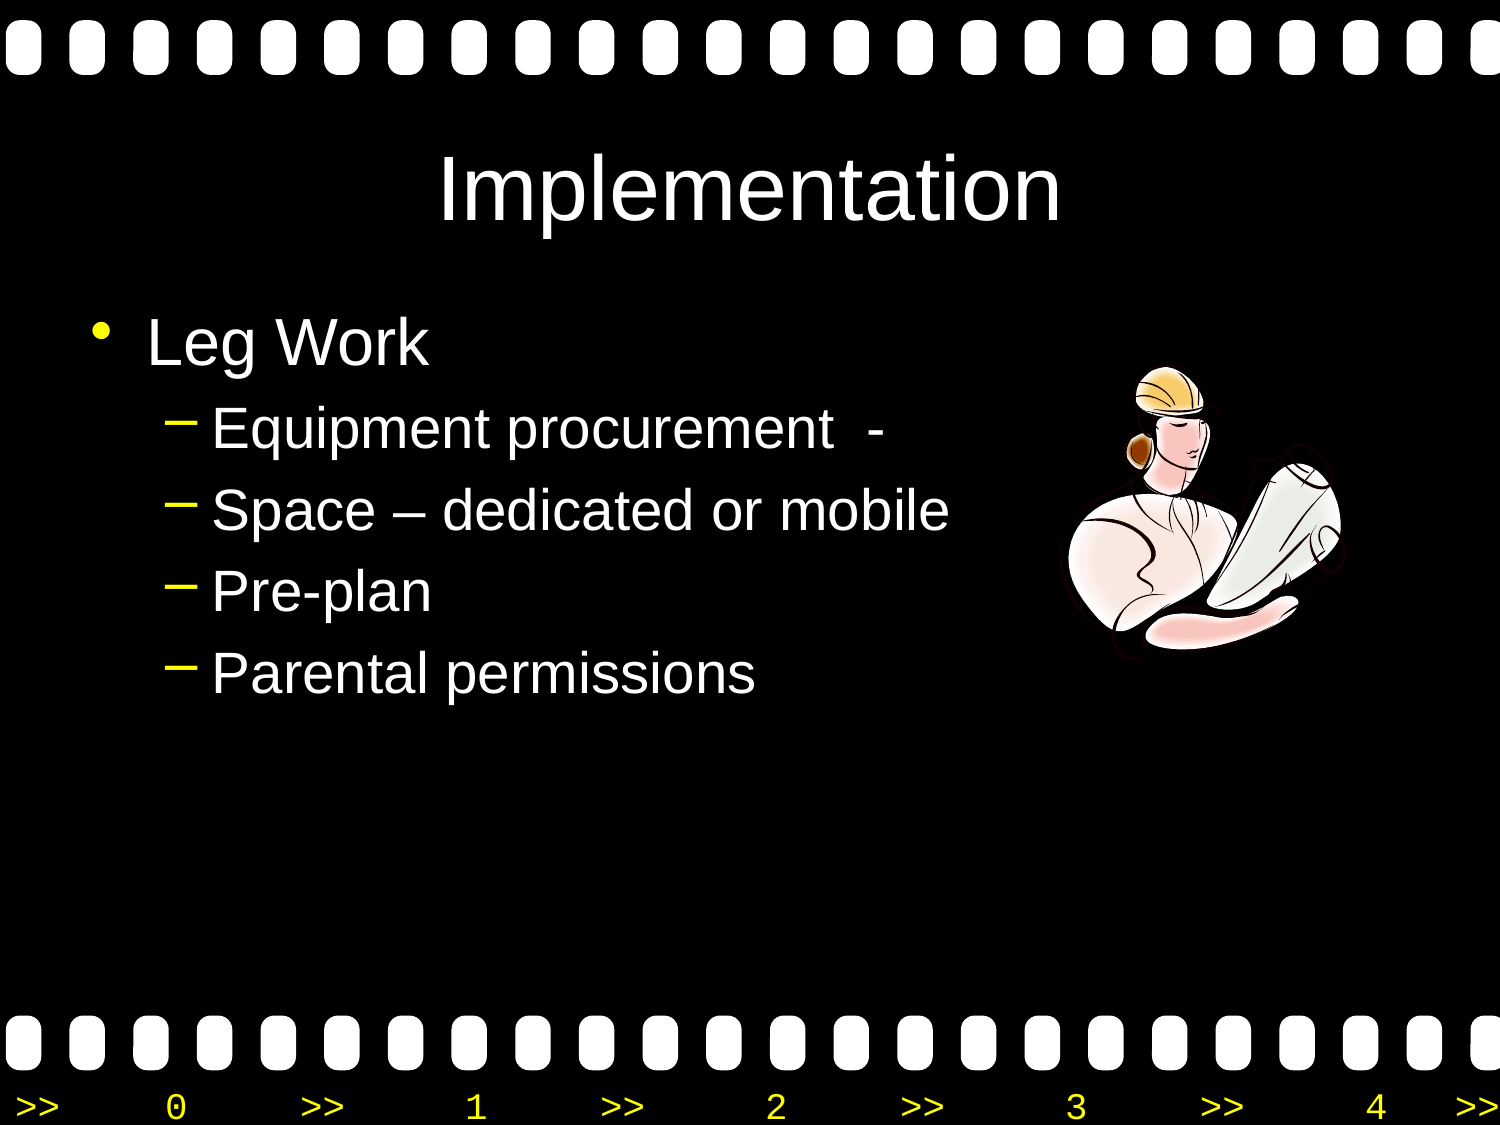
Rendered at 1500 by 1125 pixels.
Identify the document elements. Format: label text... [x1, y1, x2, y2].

picture [1049, 349, 1347, 665]
list Leg Work Equipment procurement - Space – dedicated or mobile Pre-plan Parental permissions [74, 290, 1426, 1006]
title Implementation [74, 89, 1426, 278]
